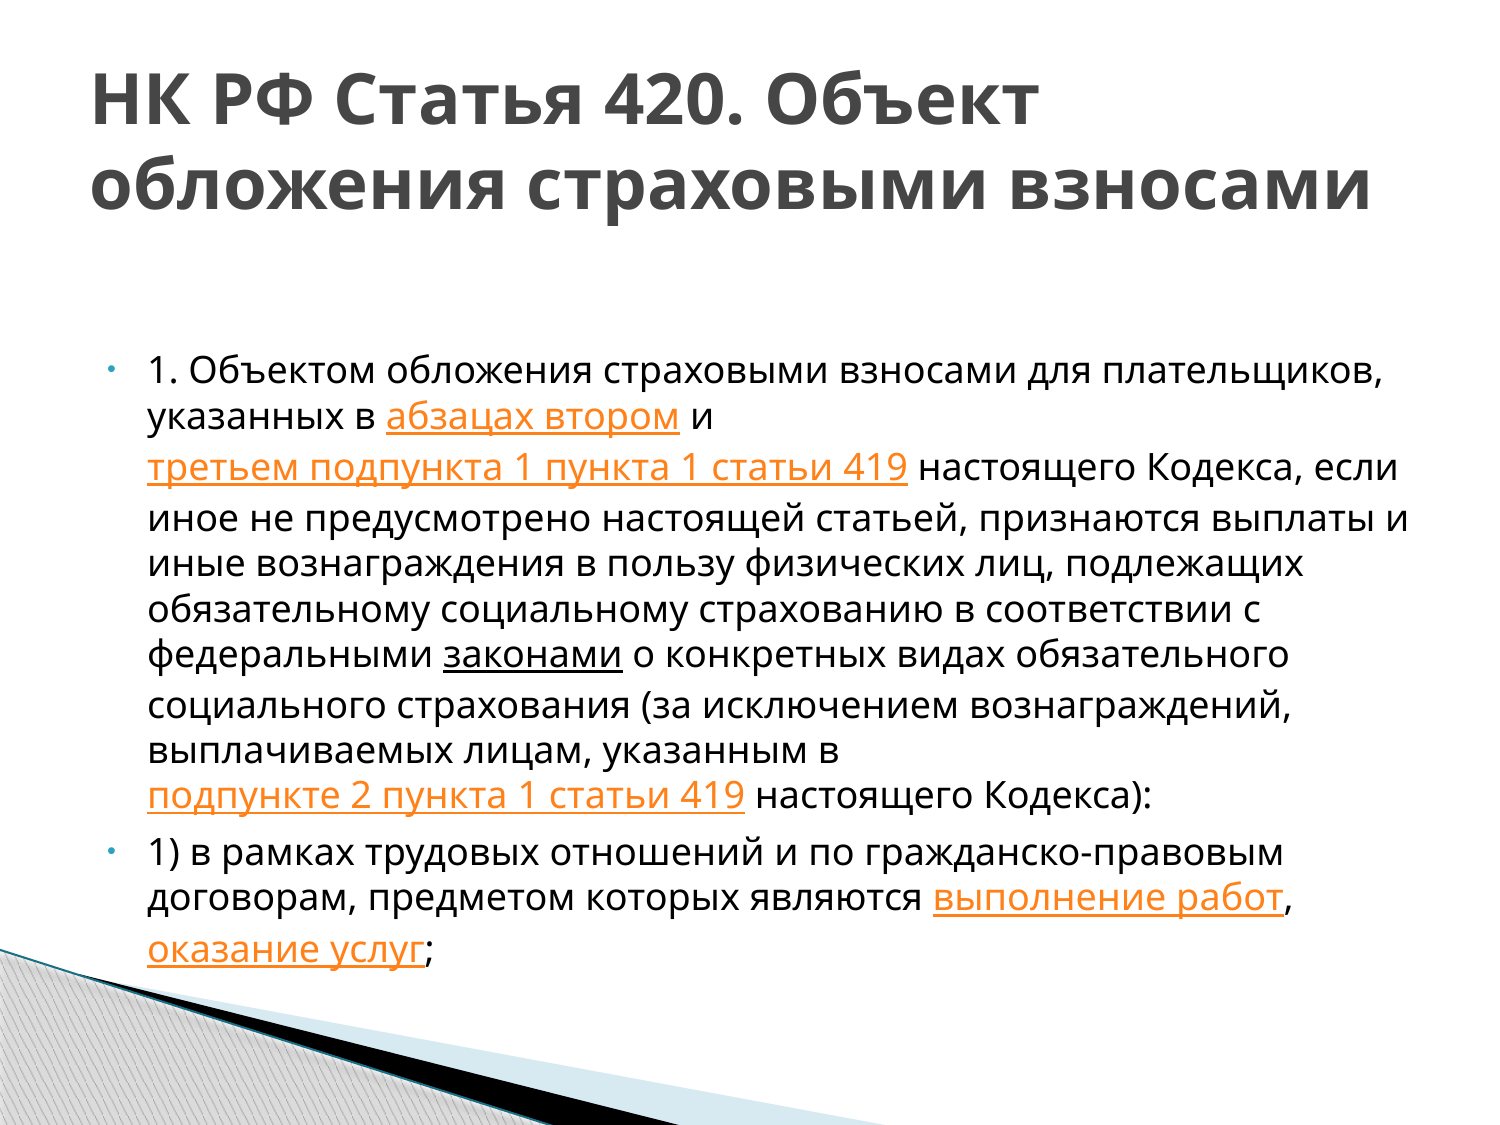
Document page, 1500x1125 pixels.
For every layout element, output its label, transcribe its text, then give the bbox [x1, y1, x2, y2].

title НК РФ Статья 420. Объект обложения страховыми взносами [75, 45, 1425, 233]
list 1. Объектом обложения страховыми взносами для плательщиков, указанных в абзацах втором и третьем подпункта 1 пункта 1 статьи 419 настоящего Кодекса, если иное не предусмотрено настоящей статьей, признаются выплаты и иные вознаграждения в пользу физических лиц, подлежащих обязательному социальному страхованию в соответствии с федеральными законами о конкретных видах обязательного социального страхования (за исключением вознаграждений, выплачиваемых лицам, указанным в подпункте 2 пункта 1 статьи 419 настоящего Кодекса): 1) в рамках трудовых отношений и по гражданско-правовым договорам, предметом которых являются выполнение работ, оказание услуг; [75, 243, 1425, 986]
